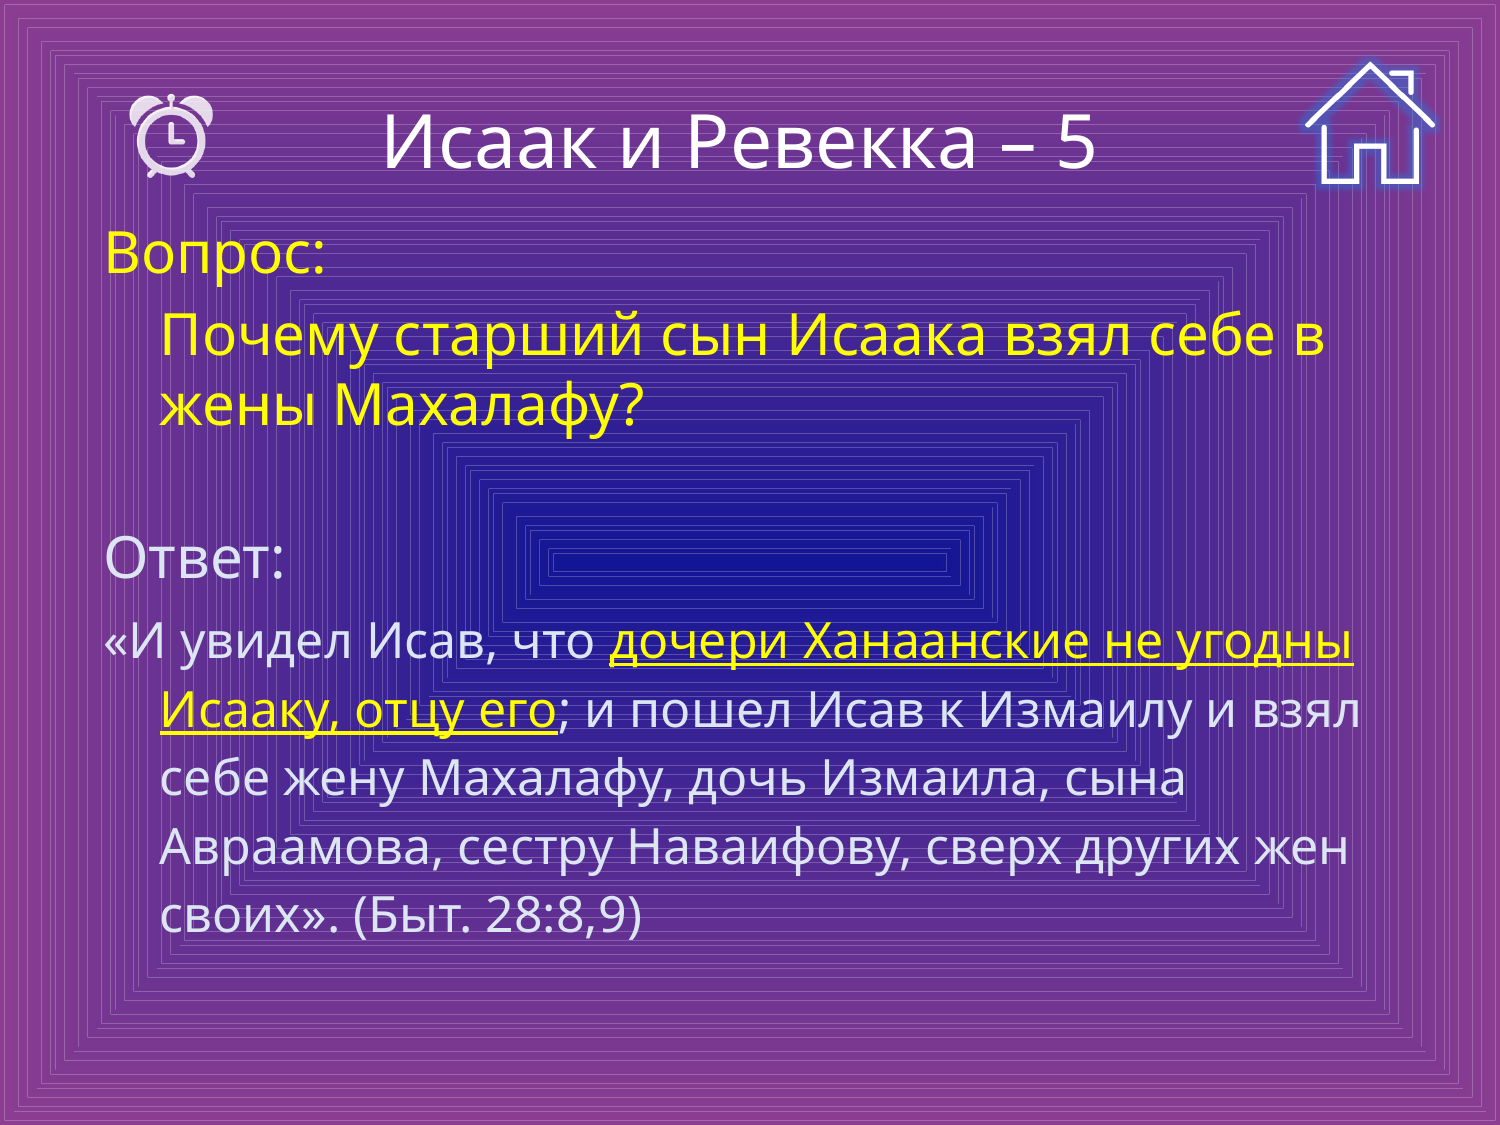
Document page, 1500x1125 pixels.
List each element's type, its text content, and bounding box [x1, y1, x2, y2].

title Исаак и Ревекка – 5 [75, 45, 1425, 233]
picture [123, 89, 219, 185]
list Ответ: «И увидел Исав, что дочери Ханаанские не угодны Исааку, отцу его; и пошел Исав к Измаилу и взял себе жену Махалафу, дочь Измаила, сына Авраамова, сестру Наваифову, сверх других жен своих». (Быт. 28:8,9) [88, 503, 1425, 965]
list Вопрос: Почему старший сын Исаака взял себе в жены Махалафу? [88, 208, 1437, 457]
picture [1304, 54, 1435, 184]
